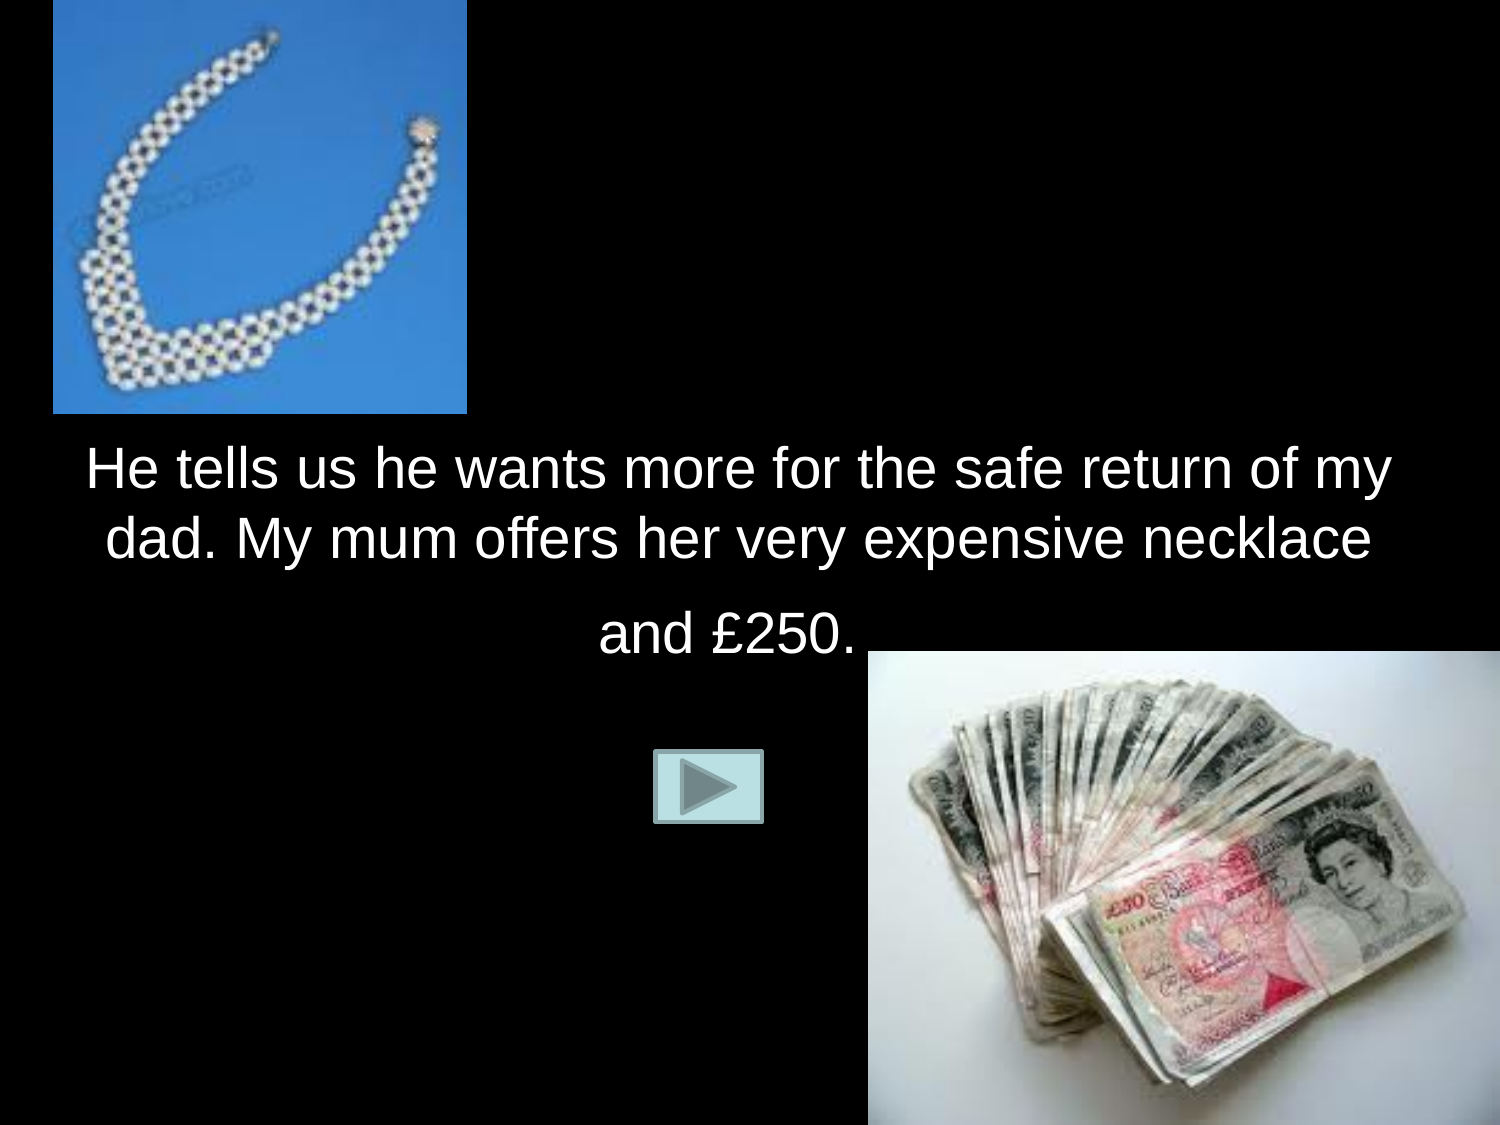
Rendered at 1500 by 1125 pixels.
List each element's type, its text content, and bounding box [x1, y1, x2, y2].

title He tells us he wants more for the safe return of my dad. My mum offers her very expensive necklace and £250. [64, 455, 566, 644]
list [867, 651, 1500, 1125]
text_box [566, 395, 934, 730]
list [52, 0, 467, 414]
text_box [653, 749, 764, 824]
title He tells us he wants more for the safe return of my dad. My mum offers her very expensive necklace and £250. [934, 455, 1416, 644]
